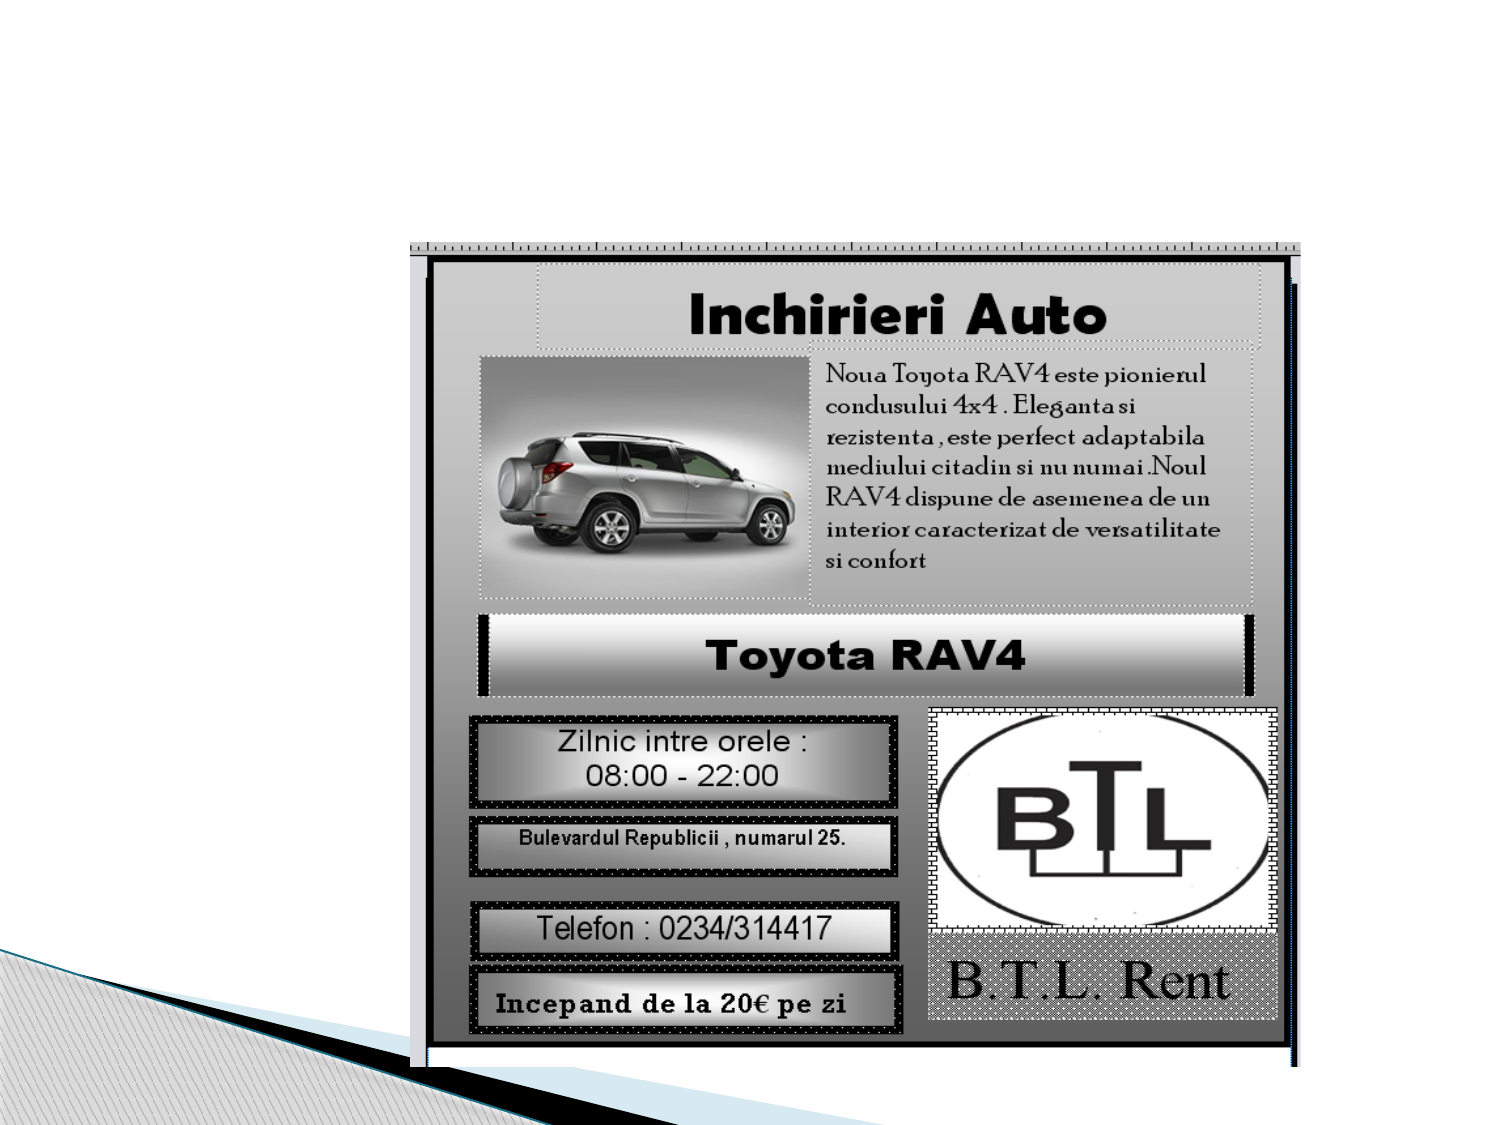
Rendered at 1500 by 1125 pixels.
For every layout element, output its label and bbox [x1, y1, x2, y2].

list [409, 242, 1301, 1067]
